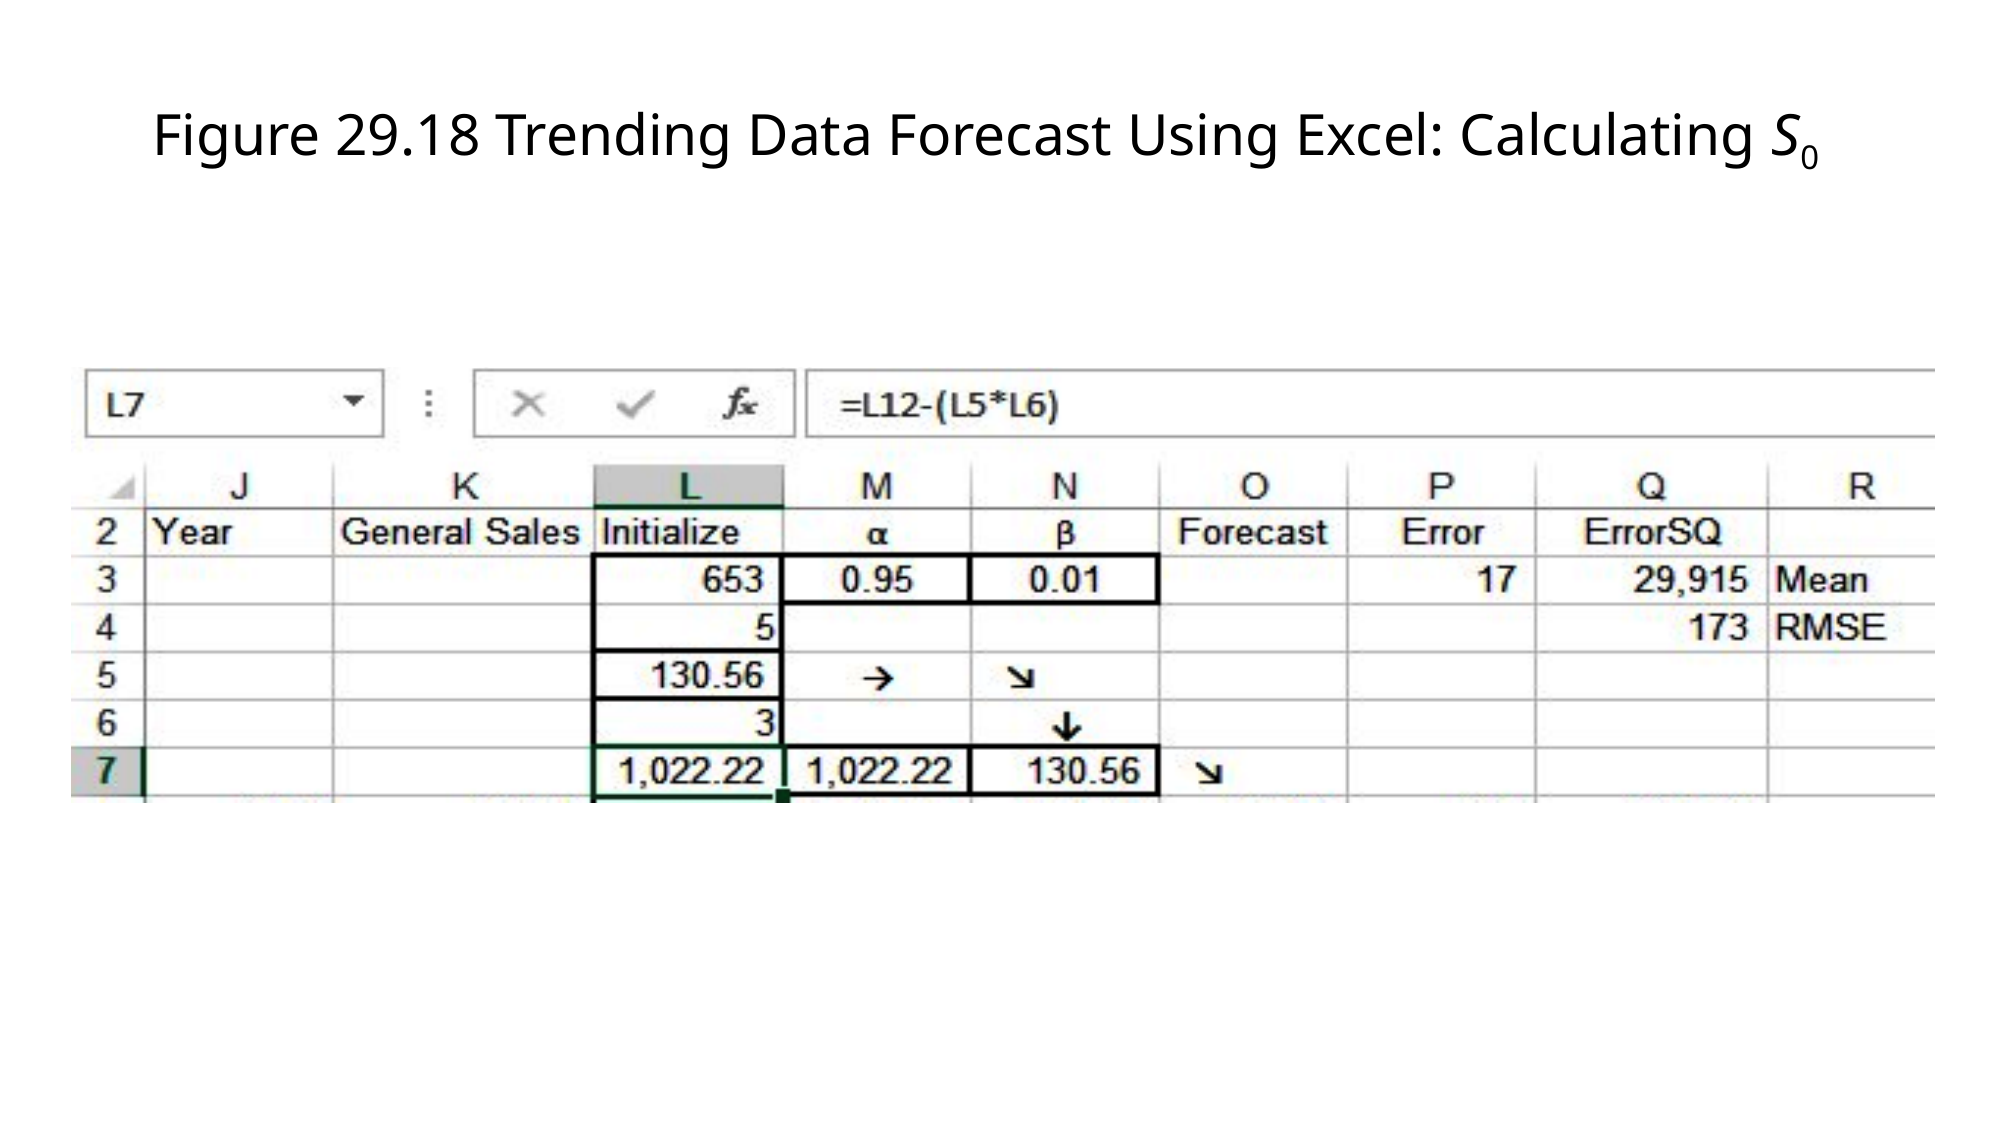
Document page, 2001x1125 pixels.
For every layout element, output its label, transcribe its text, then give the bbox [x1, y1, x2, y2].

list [71, 367, 1935, 803]
title Figure 29.18 Trending Data Forecast Using Excel: Calculating S0 [137, 59, 1863, 278]
